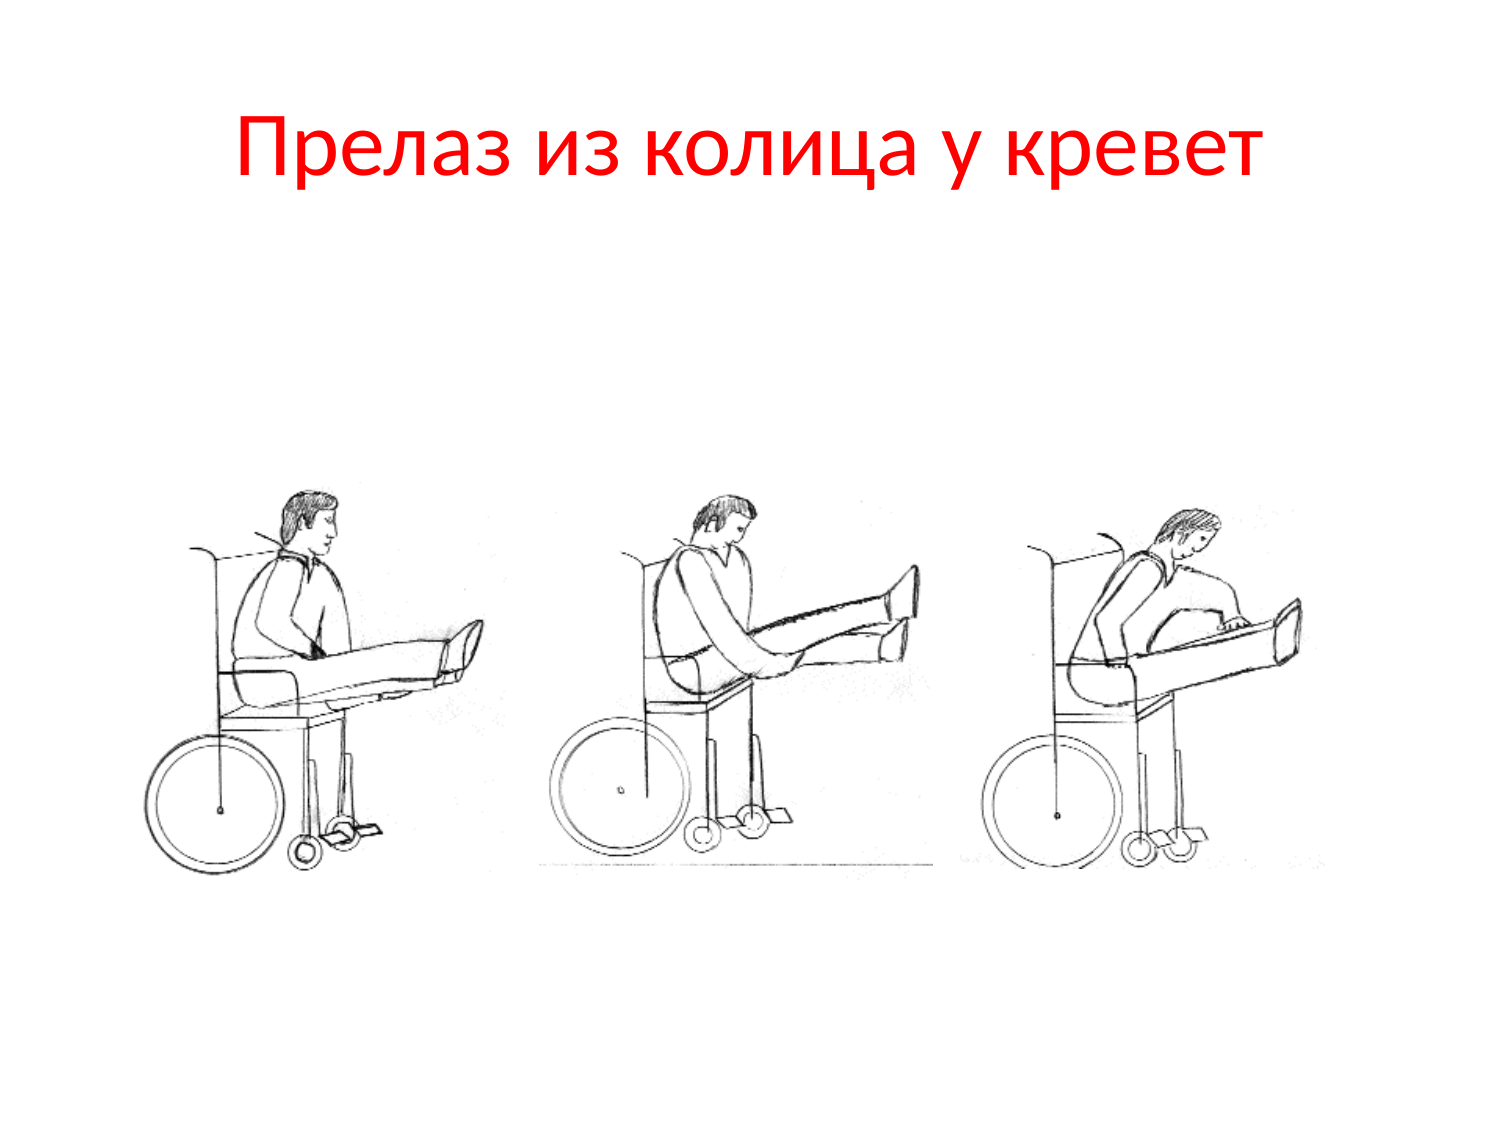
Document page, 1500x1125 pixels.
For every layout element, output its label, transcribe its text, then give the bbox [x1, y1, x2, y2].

picture [537, 487, 933, 880]
title Прелаз из колица у кревет [75, 45, 1425, 233]
picture [124, 476, 513, 888]
picture [951, 499, 1326, 869]
